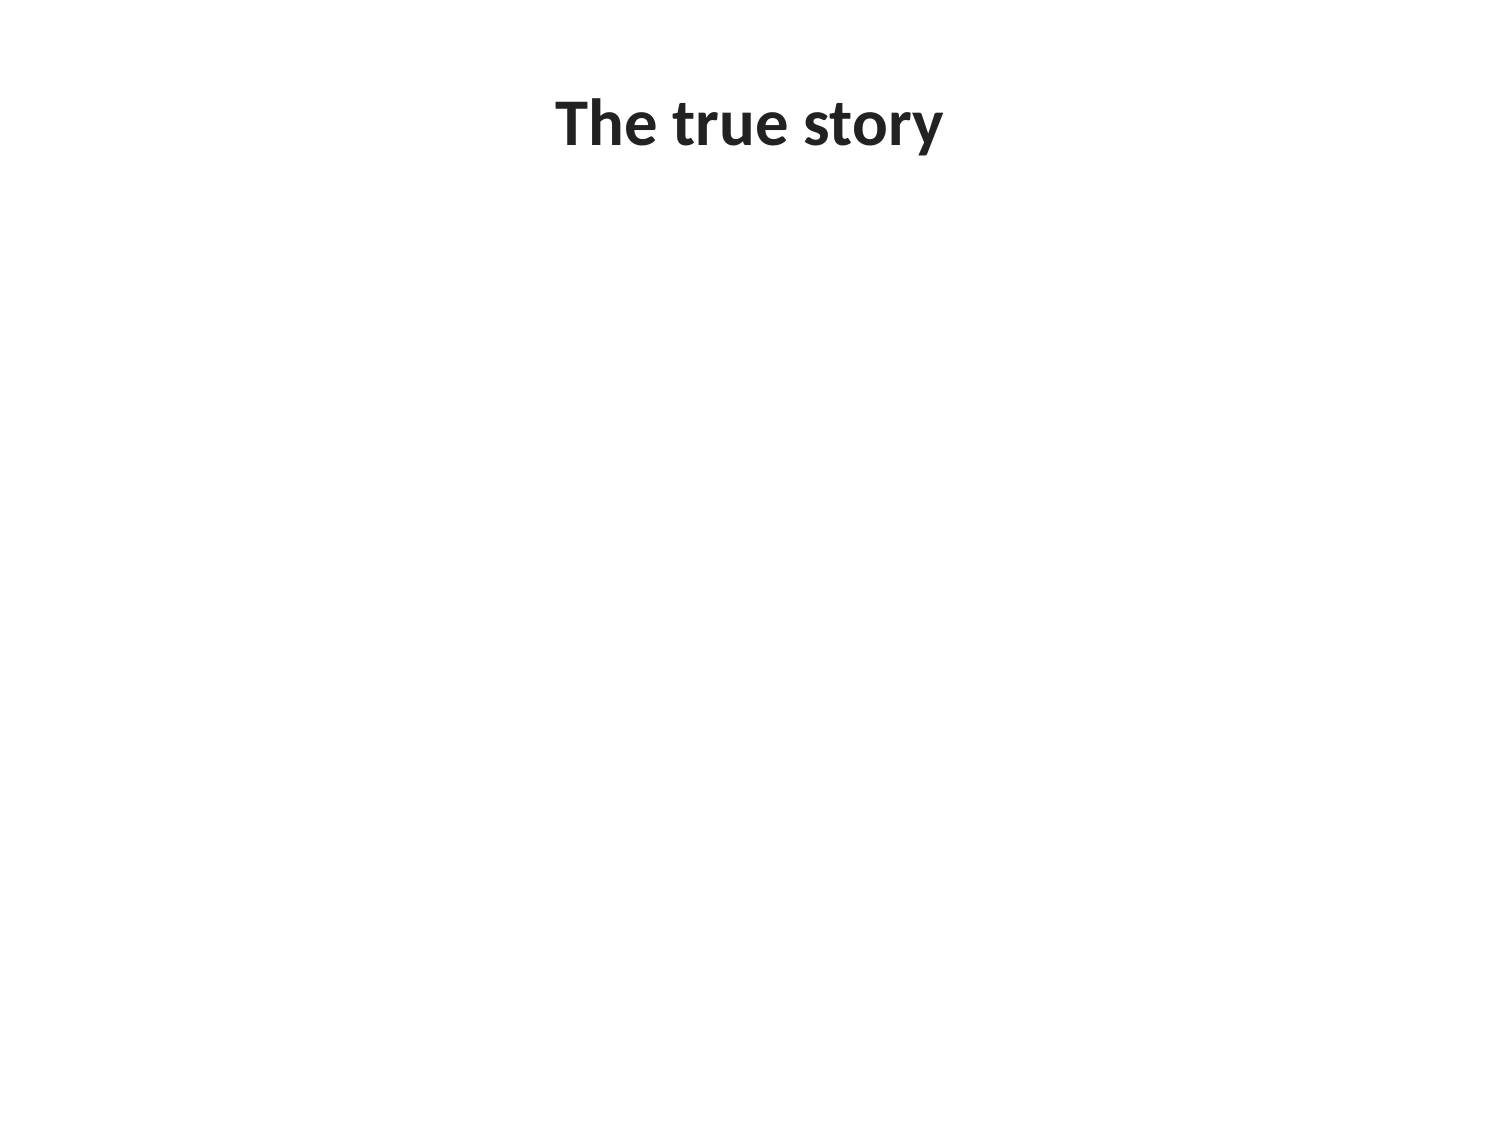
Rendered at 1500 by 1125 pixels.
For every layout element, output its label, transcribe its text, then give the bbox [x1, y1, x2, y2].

title The true story [75, 24, 1425, 213]
